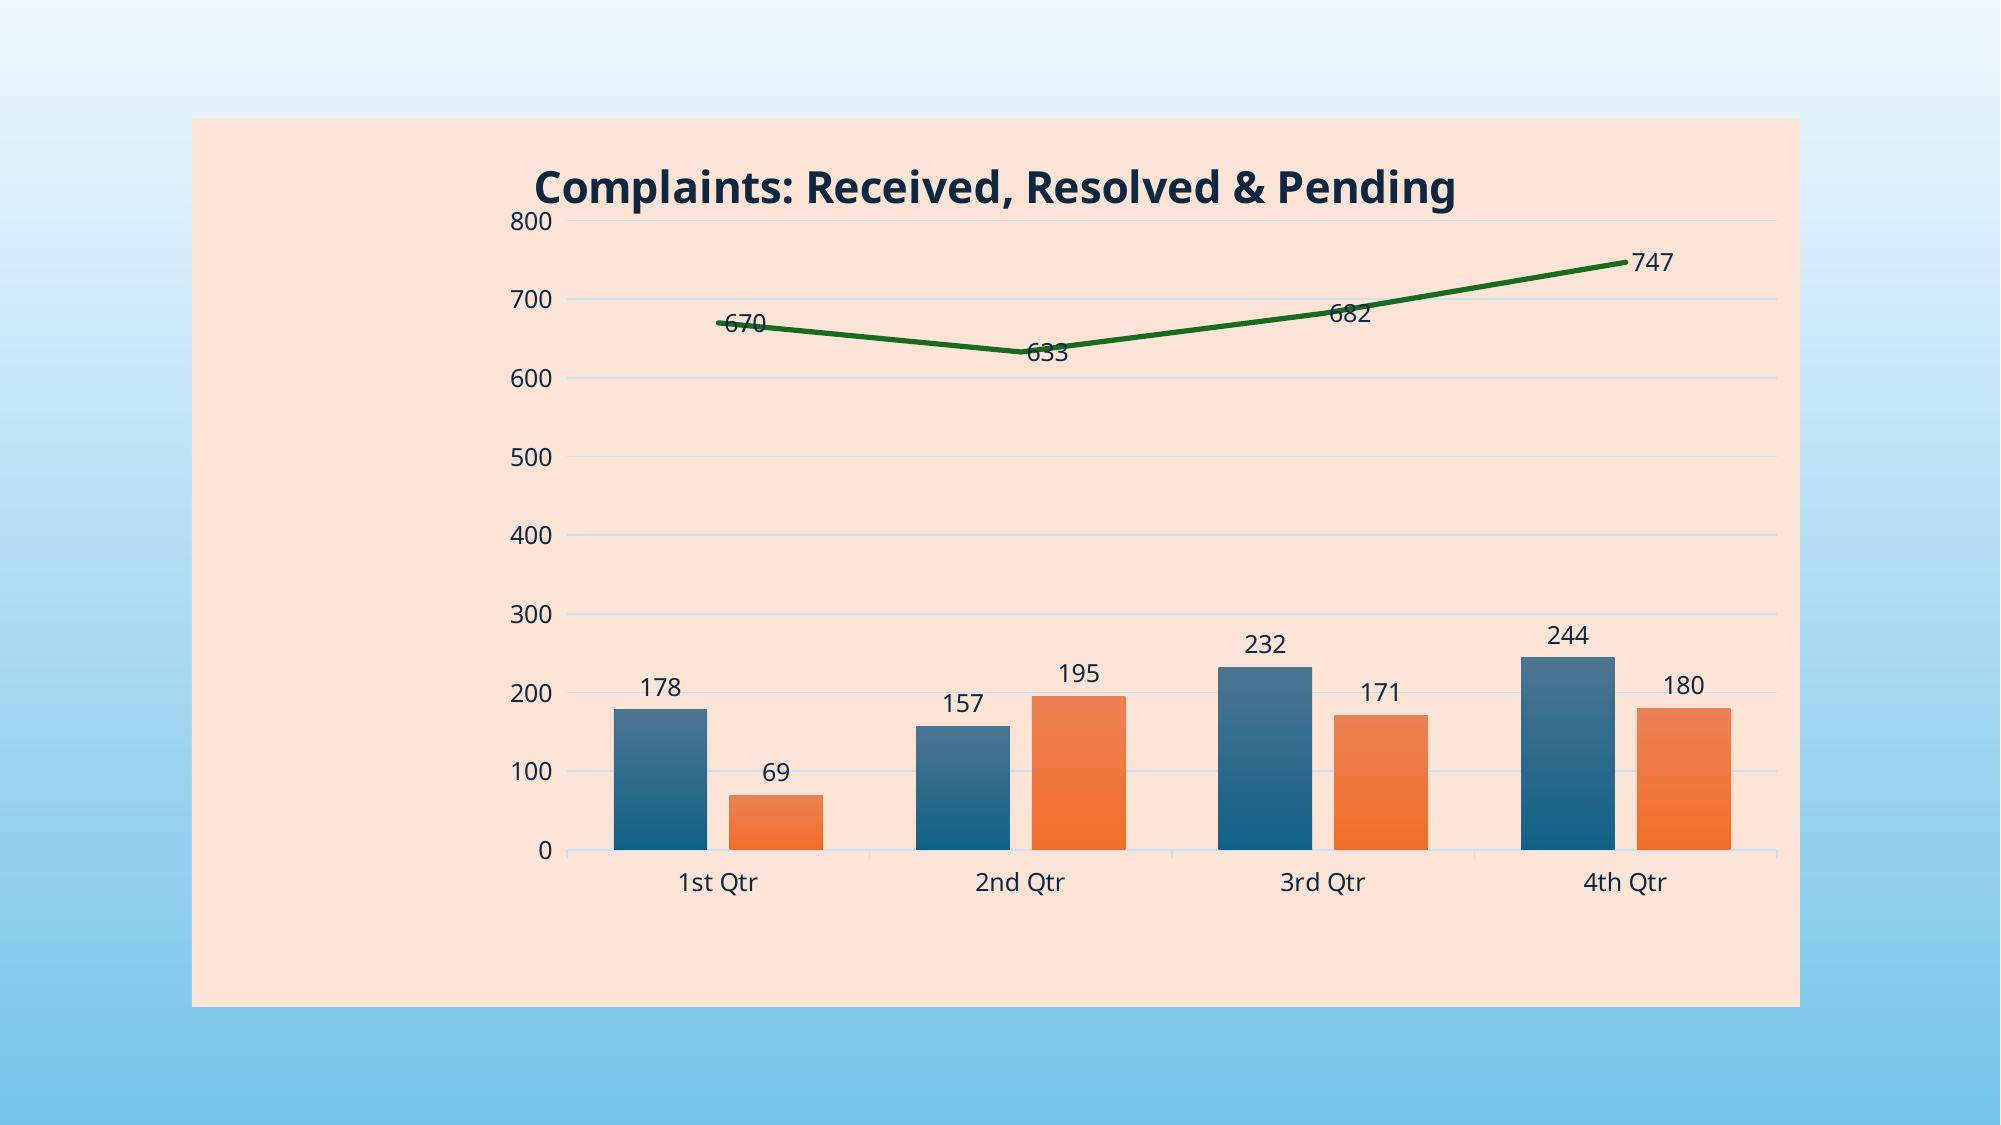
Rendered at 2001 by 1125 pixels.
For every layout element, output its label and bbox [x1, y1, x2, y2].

chart [191, 117, 1801, 1008]
